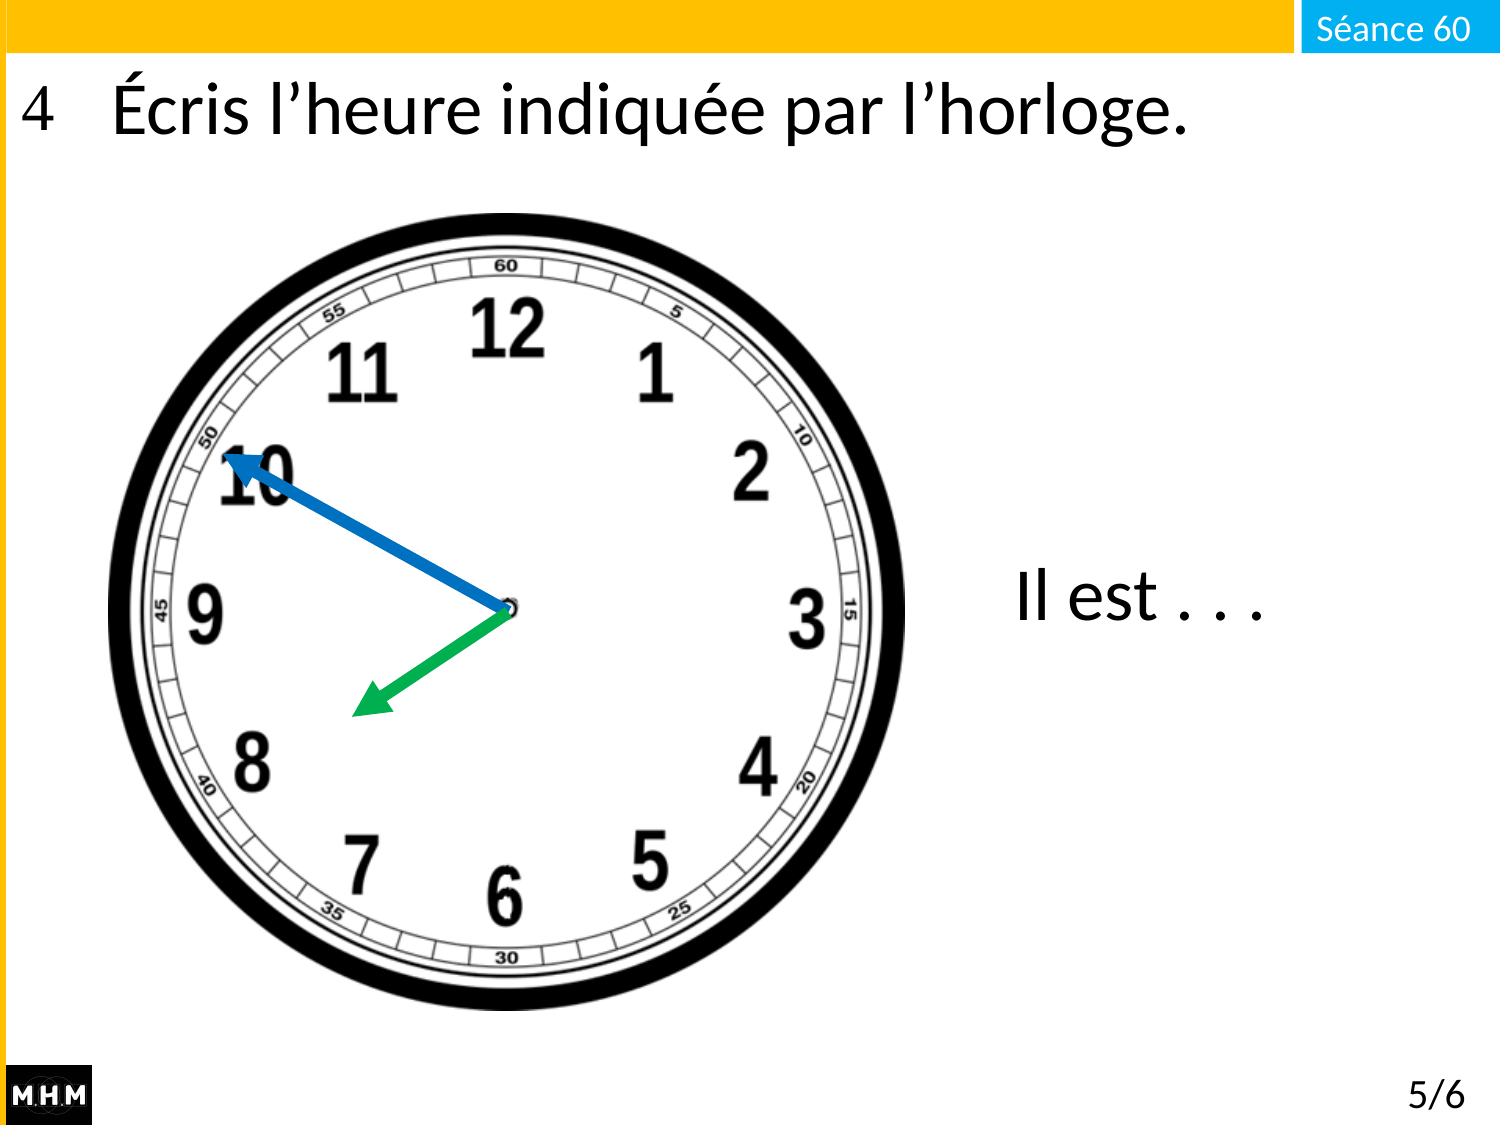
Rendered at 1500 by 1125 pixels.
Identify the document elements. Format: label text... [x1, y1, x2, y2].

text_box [351, 612, 509, 717]
picture [6, 1065, 92, 1125]
list 5/6 [1373, 1064, 1500, 1125]
picture [108, 213, 905, 1011]
text_box Il est . . . [999, 546, 1391, 646]
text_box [222, 453, 509, 612]
title Écris l’heure indiquée par l’horloge. [96, 60, 1391, 160]
